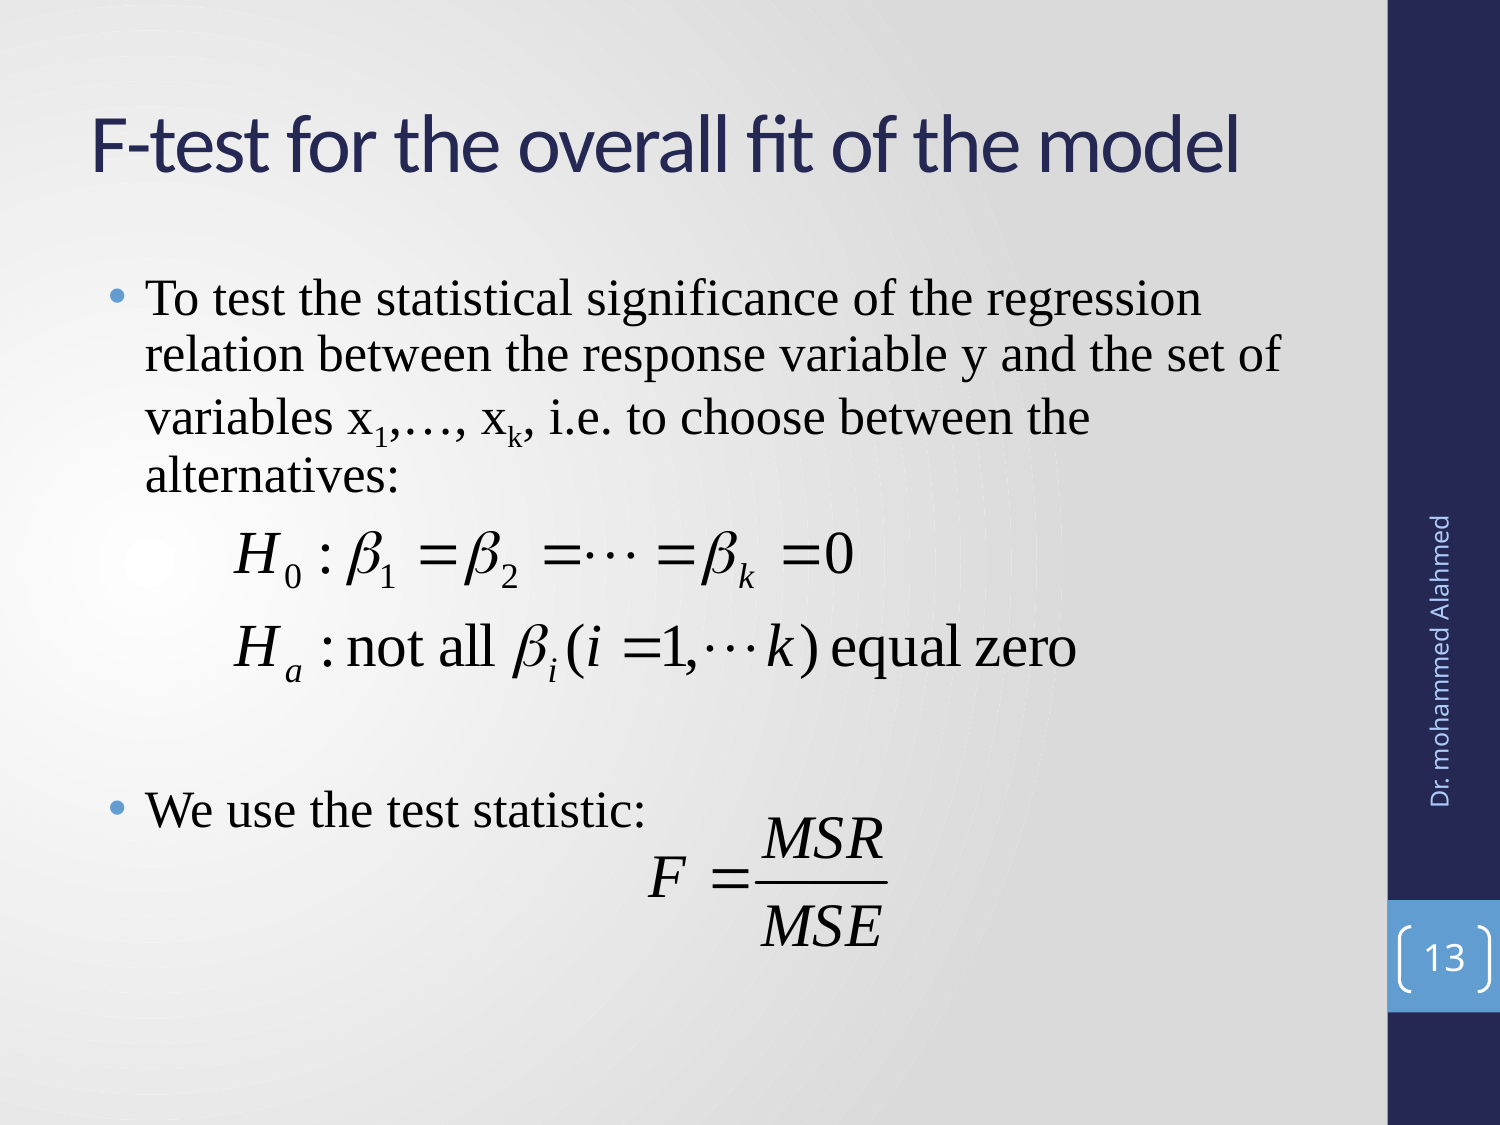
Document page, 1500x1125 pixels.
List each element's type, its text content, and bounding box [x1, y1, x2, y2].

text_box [636, 799, 901, 961]
title F-test for the overall fit of the model [75, 45, 1325, 233]
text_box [223, 511, 1088, 697]
slide_number 13 [1397, 925, 1492, 994]
footer Dr. mohammed Alahmed [1408, 500, 1469, 889]
list To test the statistical significance of the regression relation between the response variable y and the set of variables x1,…, xk, i.e. to choose between the alternatives: We use the test statistic: [75, 262, 1325, 1050]
